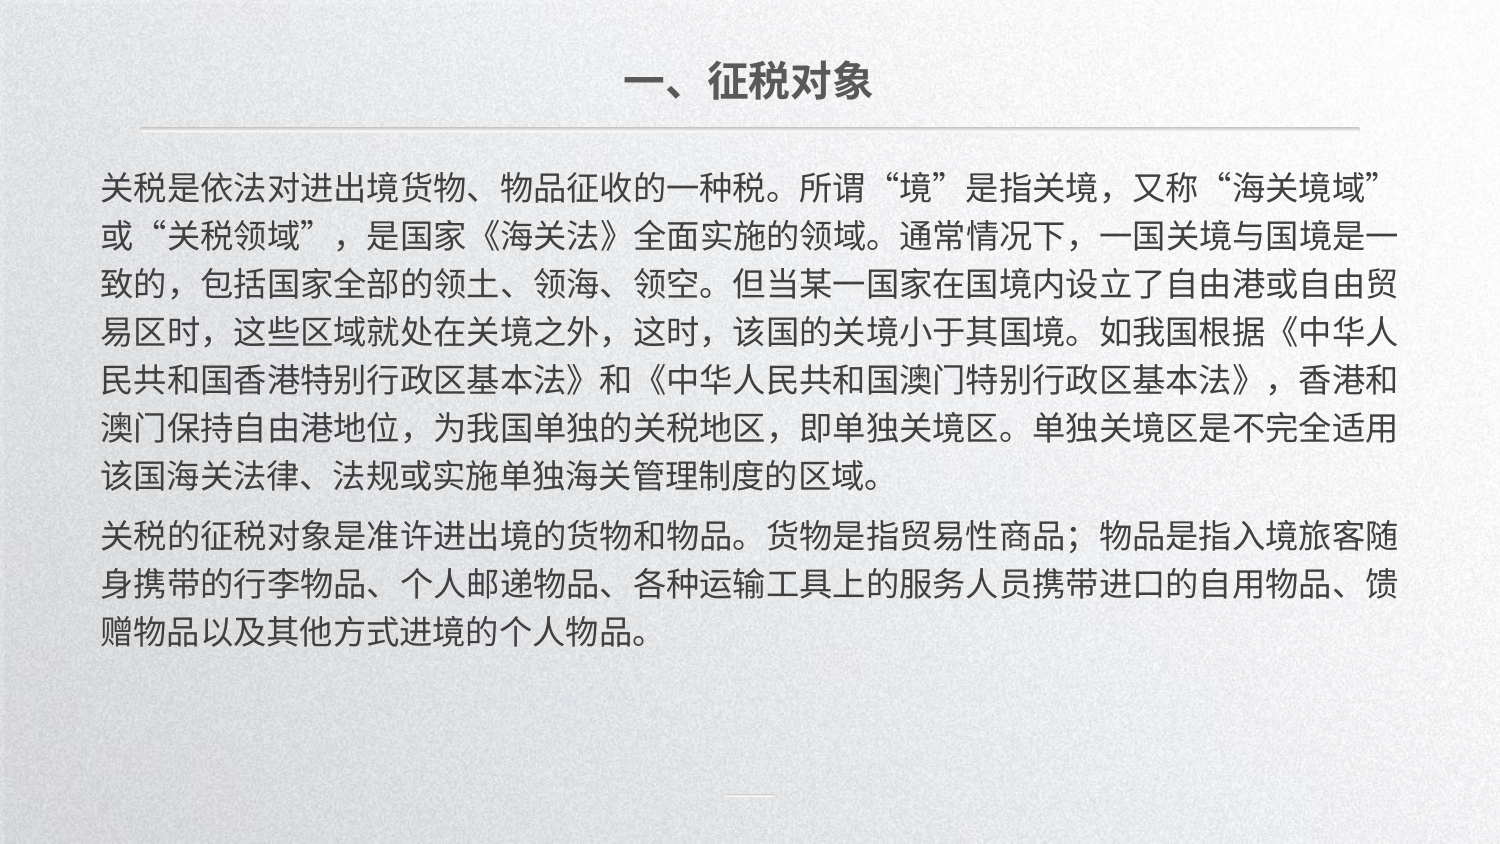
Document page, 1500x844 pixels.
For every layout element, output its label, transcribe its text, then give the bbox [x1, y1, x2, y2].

picture [0, 0, 1500, 844]
text_box 一、征税对象 [459, 49, 1038, 111]
text_box 关税是依法对进出境货物、物品征收的一种税。所谓“境”是指关境，又称“海关境域”或“关税领域”，是国家《海关法》全面实施的领域。通常情况下，一国关境与国境是一致的，包括国家全部的领土、领海、领空。但当某一国家在国境内设立了自由港或自由贸易区时，这些区域就处在关境之外，这时，该国的关境小于其国境。如我国根据《中华人民共和国香港特别行政区基本法》和《中华人民共和国澳门特别行政区基本法》，香港和澳门保持自由港地位，为我国单独的关税地区，即单独关境区。单独关境区是不完全适用该国海关法律、法规或实施单独海关管理制度的区域。 关税的征税对象是准许进出境的货物和物品。货物是指贸易性商品；物品是指入境旅客随身携带的行李物品、个人邮递物品、各种运输工具上的服务人员携带进口的自用物品、馈赠物品以及其他方式进境的个人物品。 [100, 159, 1400, 712]
